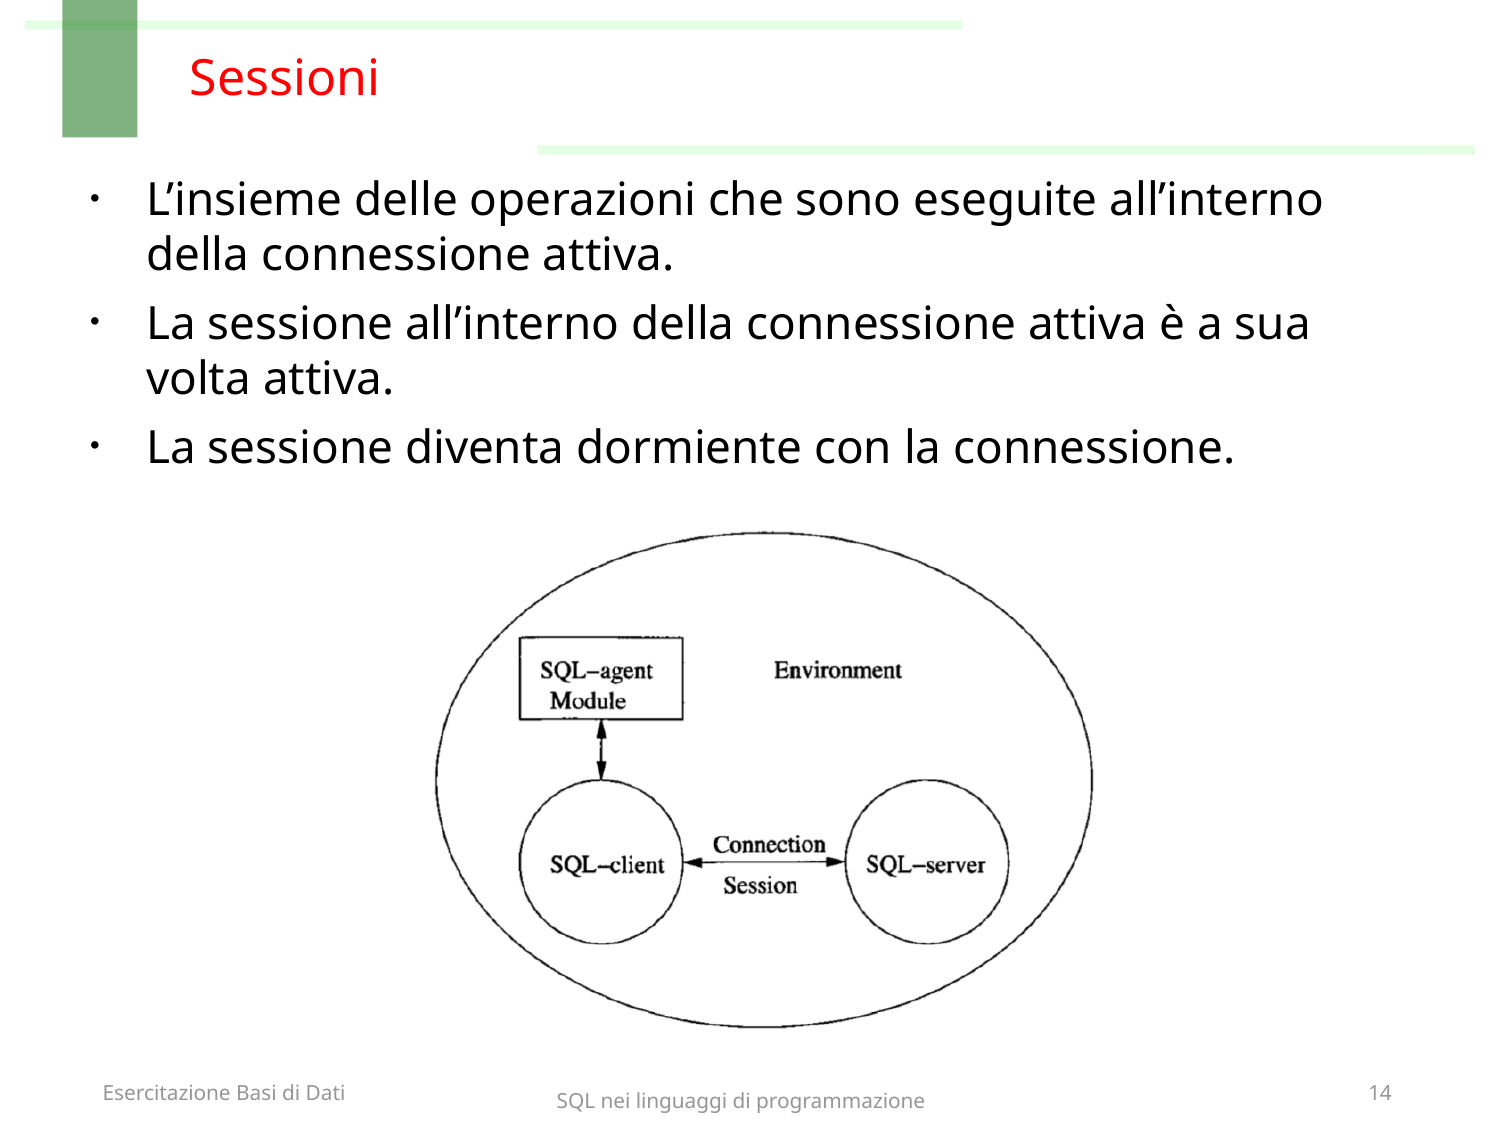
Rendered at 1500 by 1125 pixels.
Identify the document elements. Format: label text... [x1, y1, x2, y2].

list L’insieme delle operazioni che sono eseguite all’interno della connessione attiva. La sessione all’interno della connessione attiva è a sua volta attiva. La sessione diventa dormiente con la connessione. [75, 162, 1425, 563]
picture [410, 526, 1115, 1041]
title Sessioni [174, 24, 1425, 125]
footer SQL nei linguaggi di programmazione [425, 1082, 1057, 1120]
